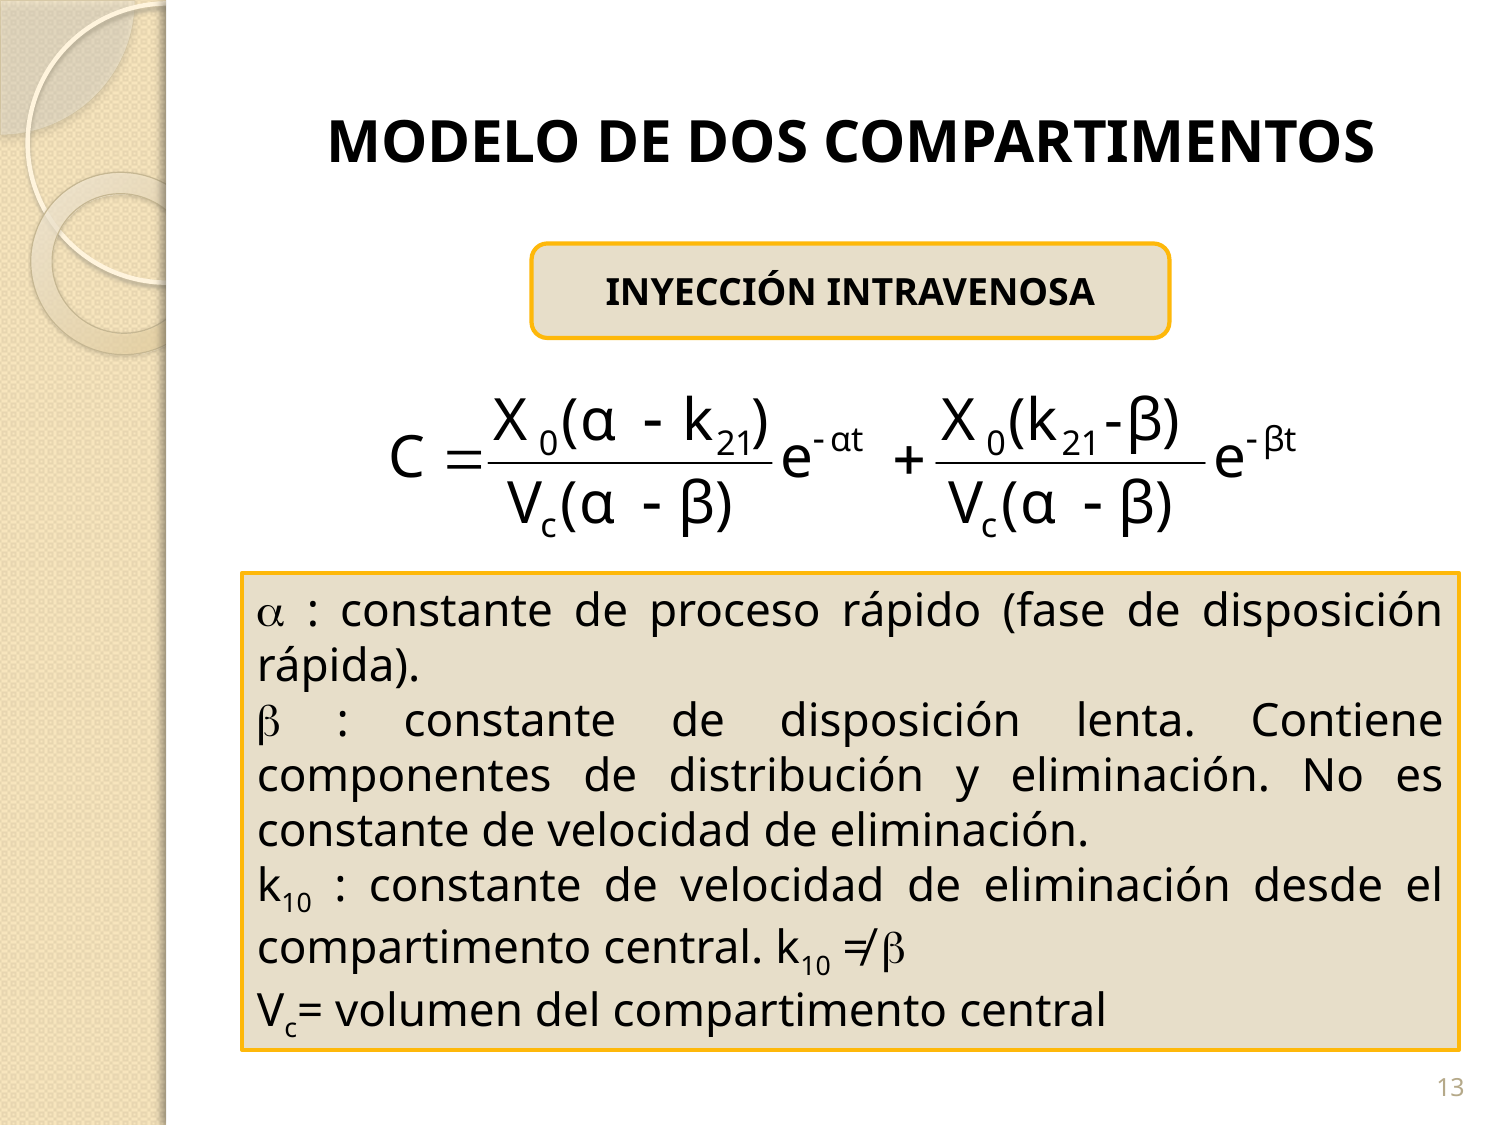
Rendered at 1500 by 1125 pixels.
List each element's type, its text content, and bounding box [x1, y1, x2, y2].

text_box  : constante de proceso rápido (fase de disposición rápida).  : constante de disposición lenta. Contiene componentes de distribución y eliminación. No es constante de velocidad de eliminación. k10 : constante de velocidad de eliminación desde el compartimento central. k10 ≠  Vc= volumen del compartimento central [240, 571, 1461, 1052]
slide_number 13 [1413, 1034, 1488, 1113]
title MODELO DE DOS COMPARTIMENTOS [235, 45, 1466, 233]
text_box INYECCIÓN INTRAVENOSA [529, 241, 1172, 341]
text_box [380, 385, 1320, 551]
